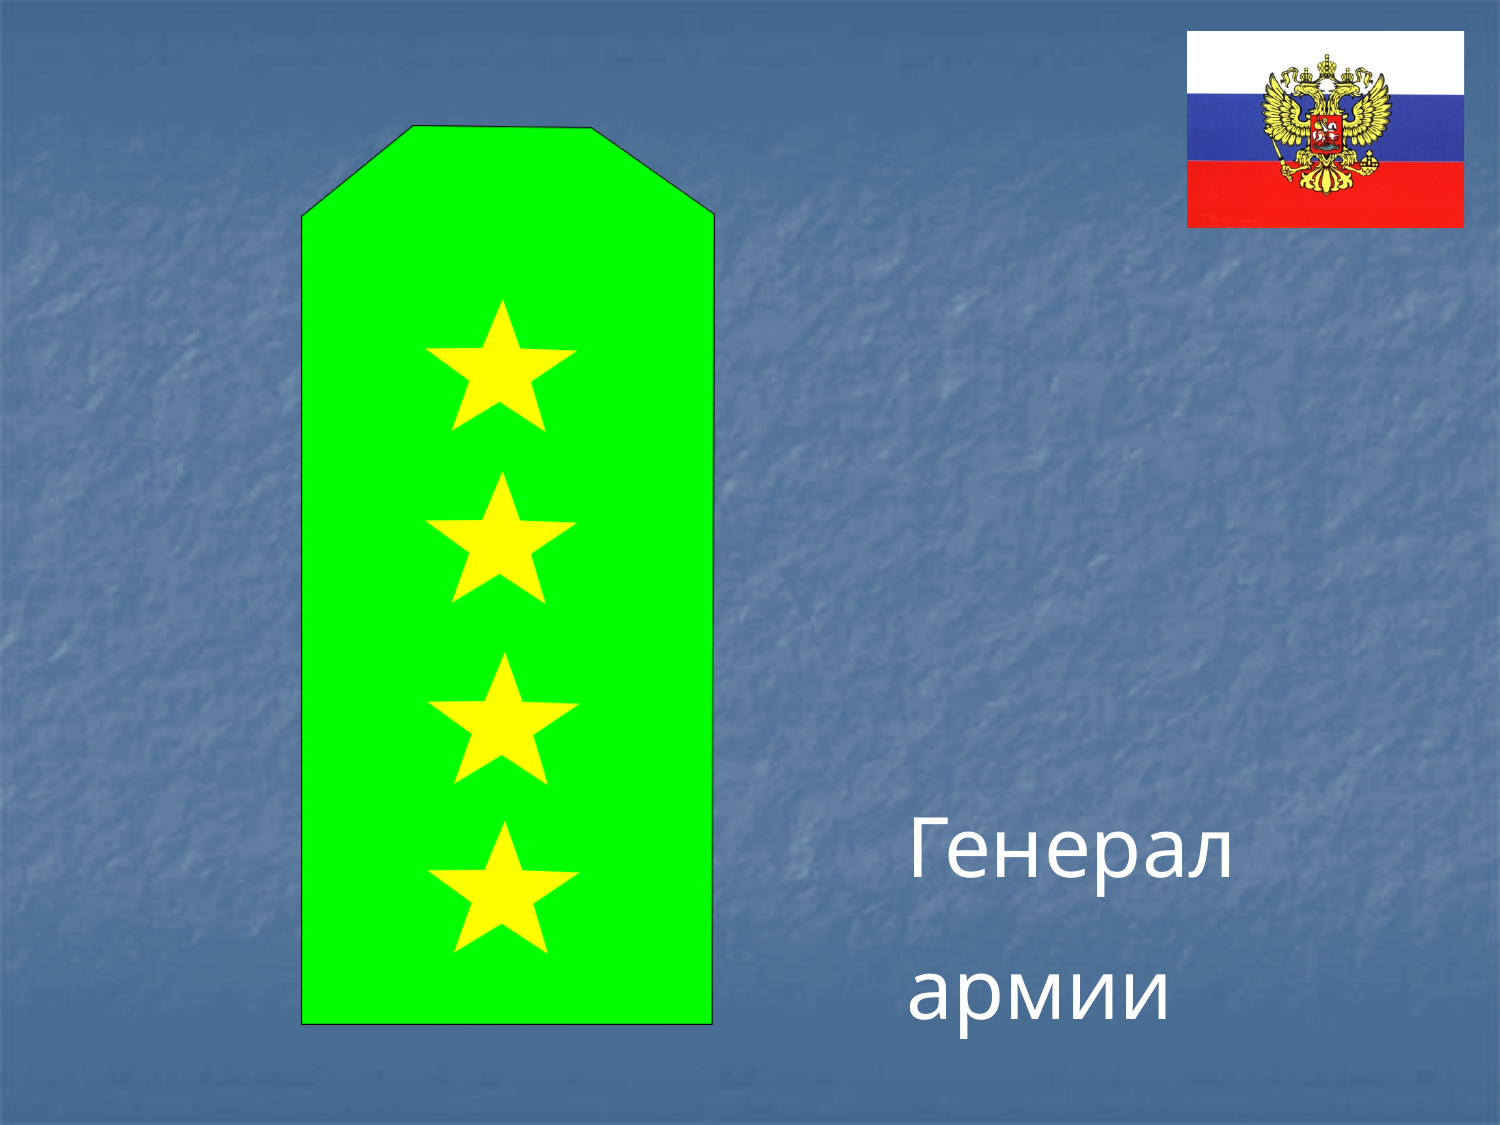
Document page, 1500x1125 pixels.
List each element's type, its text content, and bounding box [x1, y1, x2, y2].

picture [1186, 30, 1465, 228]
text_box Генерал армии [891, 786, 1400, 1044]
picture [300, 125, 715, 1026]
